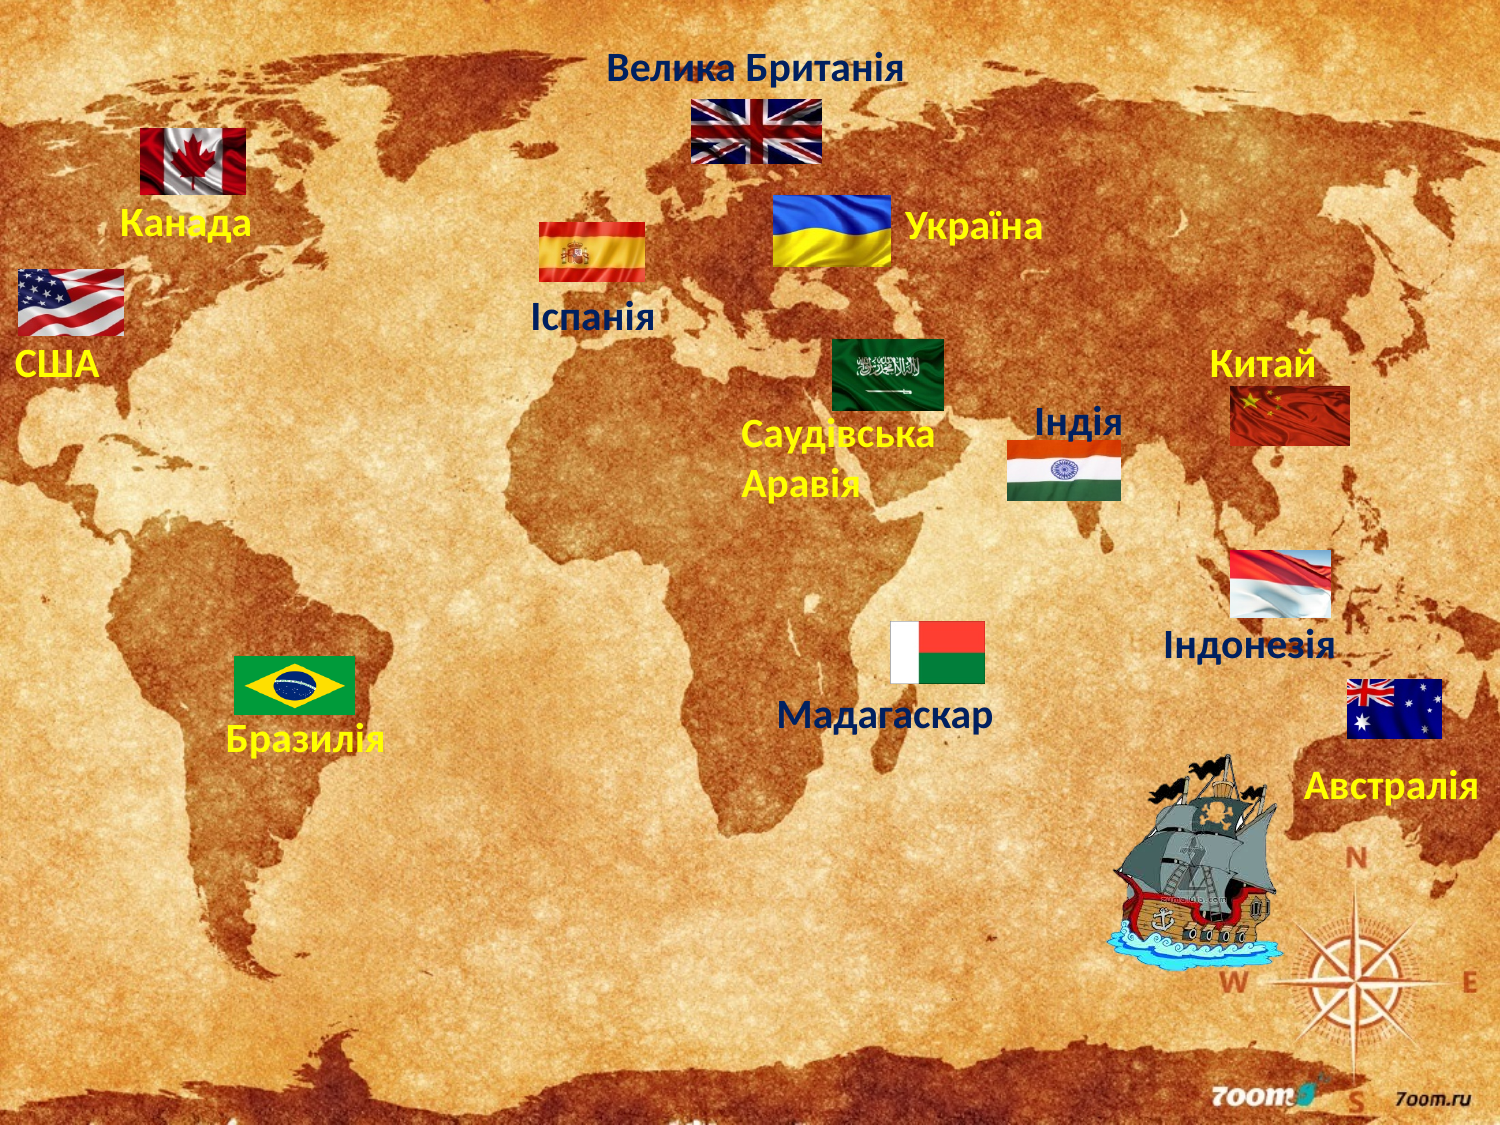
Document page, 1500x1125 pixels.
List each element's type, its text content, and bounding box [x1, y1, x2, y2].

text_box Індонезія [1148, 609, 1360, 675]
text_box Мадагаскар [761, 679, 1020, 745]
text_box Саудівська Аравія [726, 398, 985, 514]
text_box Індія [1019, 386, 1172, 452]
text_box Бразилія [210, 703, 422, 768]
text_box Україна [890, 190, 1102, 256]
text_box Австралія [1289, 750, 1500, 815]
text_box Канада [105, 187, 317, 253]
text_box Китай [1195, 328, 1348, 393]
text_box Іспанія [515, 281, 692, 346]
text_box США [0, 328, 211, 393]
text_box Велика Британія [591, 32, 932, 97]
picture [0, 0, 1500, 1125]
